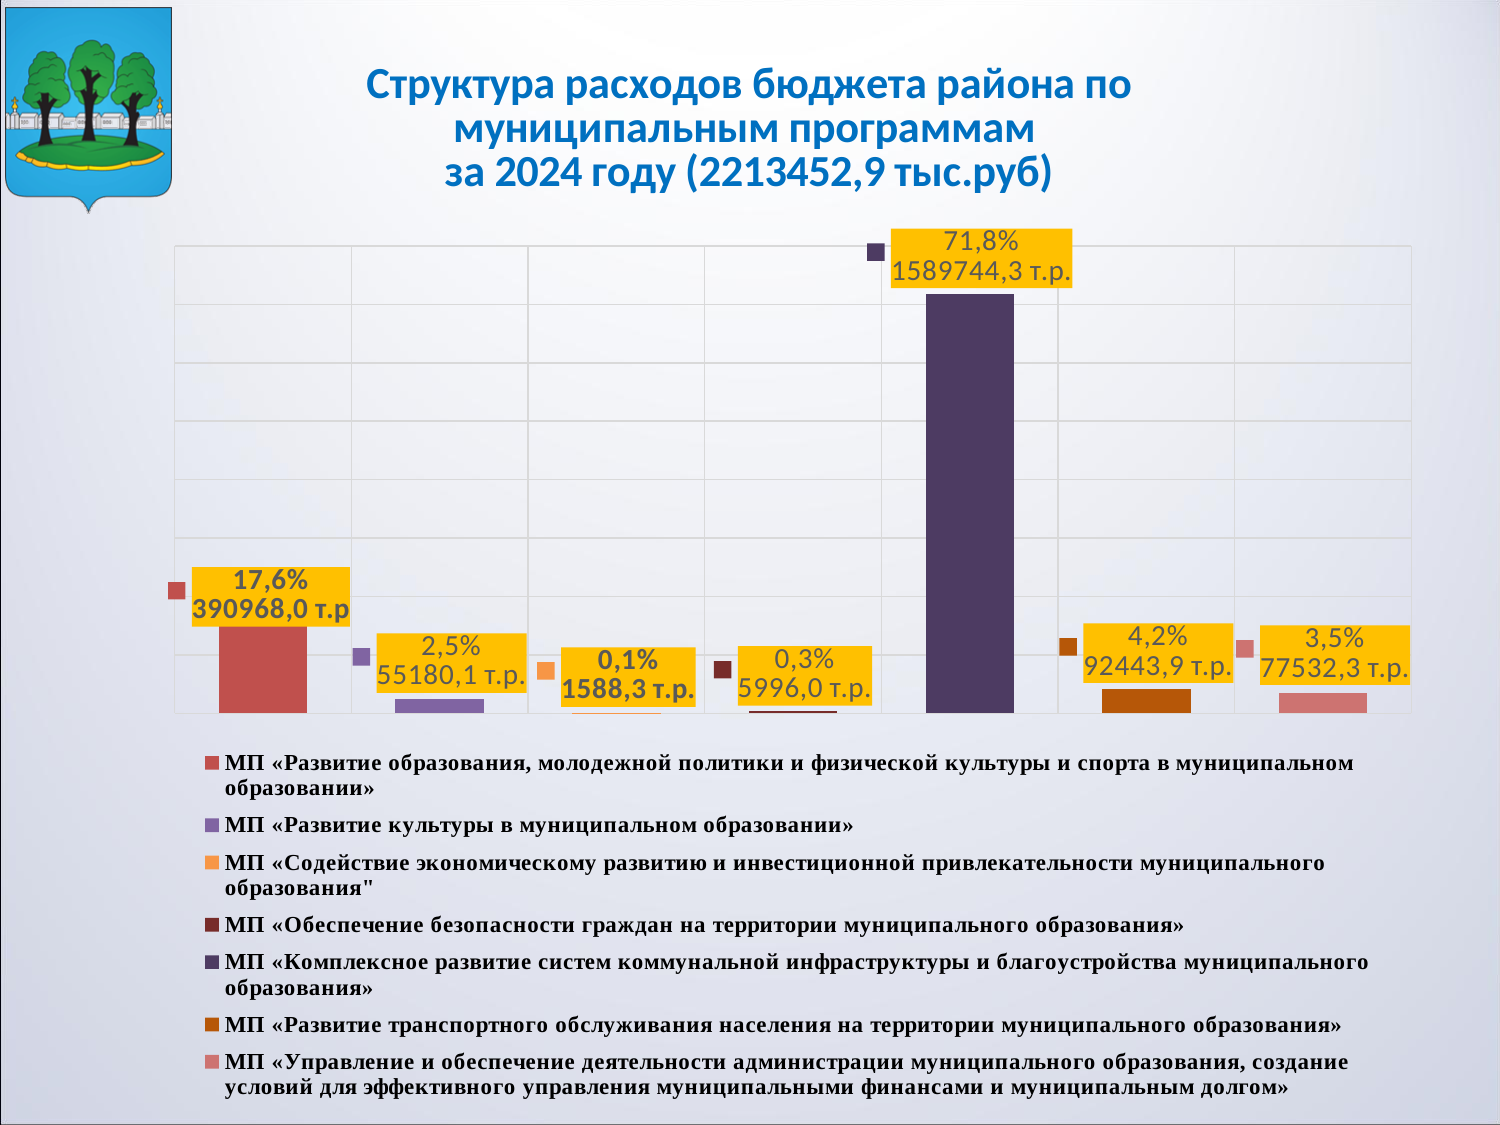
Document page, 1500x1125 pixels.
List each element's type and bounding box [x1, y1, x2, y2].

chart [111, 49, 1436, 1125]
picture [0, 0, 1500, 1125]
